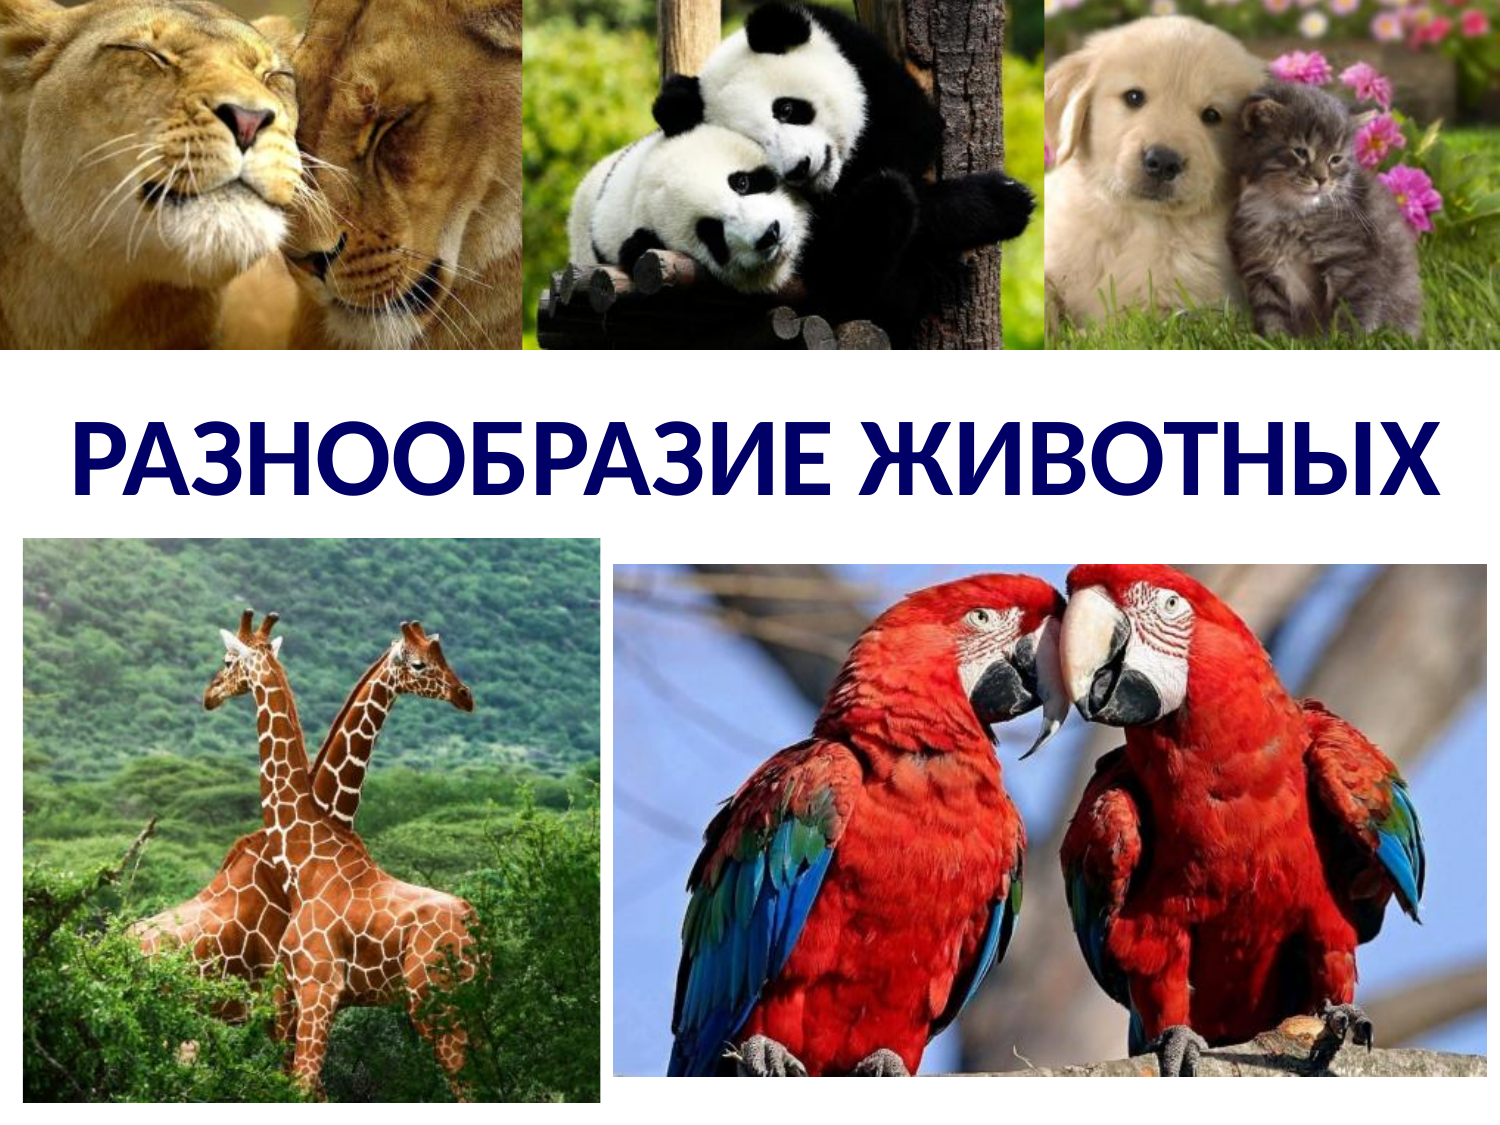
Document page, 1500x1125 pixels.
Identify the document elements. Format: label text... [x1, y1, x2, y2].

picture [22, 538, 601, 1103]
picture [613, 564, 1487, 1077]
picture [0, 0, 1500, 351]
title РАЗНООБРАЗИЕ ЖивотныХ [41, 397, 1471, 639]
